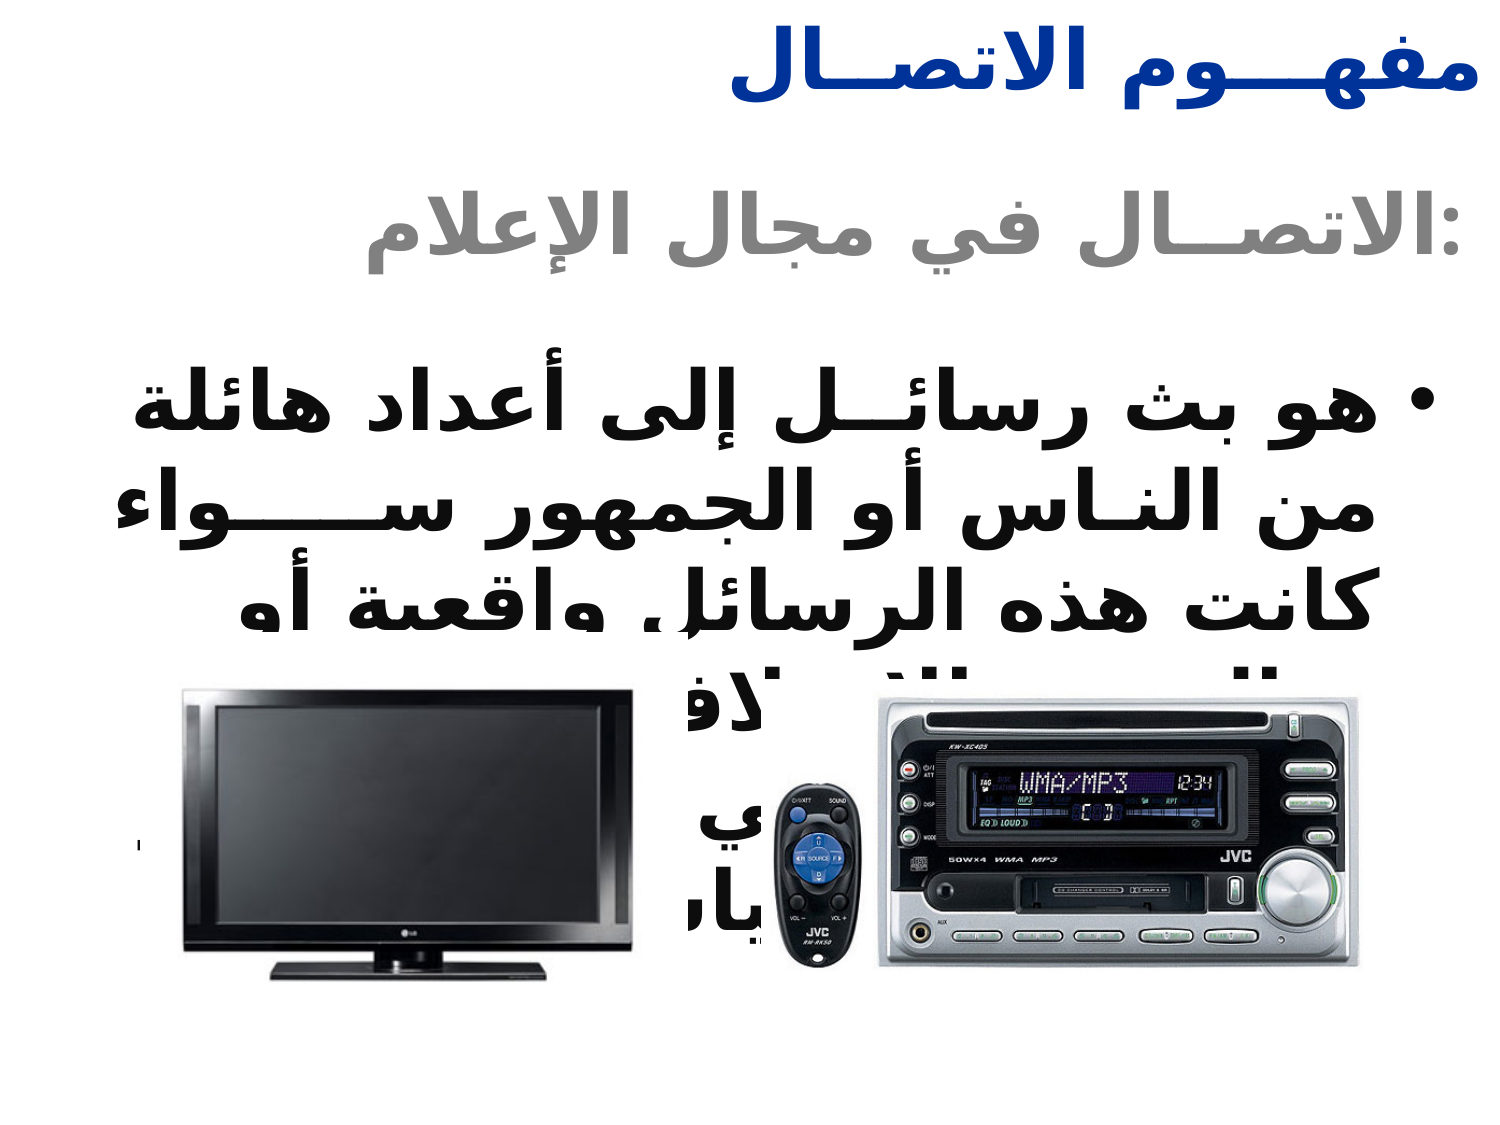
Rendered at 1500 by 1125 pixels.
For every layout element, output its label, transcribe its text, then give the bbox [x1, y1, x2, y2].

text_box مفهـــوم الاتصــال [0, 54, 1500, 168]
picture [140, 632, 688, 1049]
text_box الاتصــال في مجال الإعلام: [0, 219, 1500, 333]
picture [761, 679, 1376, 1016]
list هو بث رسائــل إلى أعداد هائلة من النـاس أو الجمهور ســـــواء كانت هذه الرسائل واقعية أو خيالية مع الاختلاف فيما بينهم من حيث النواحي الاقتصادية أو الثقافية أو السياسية. [58, 339, 1454, 938]
